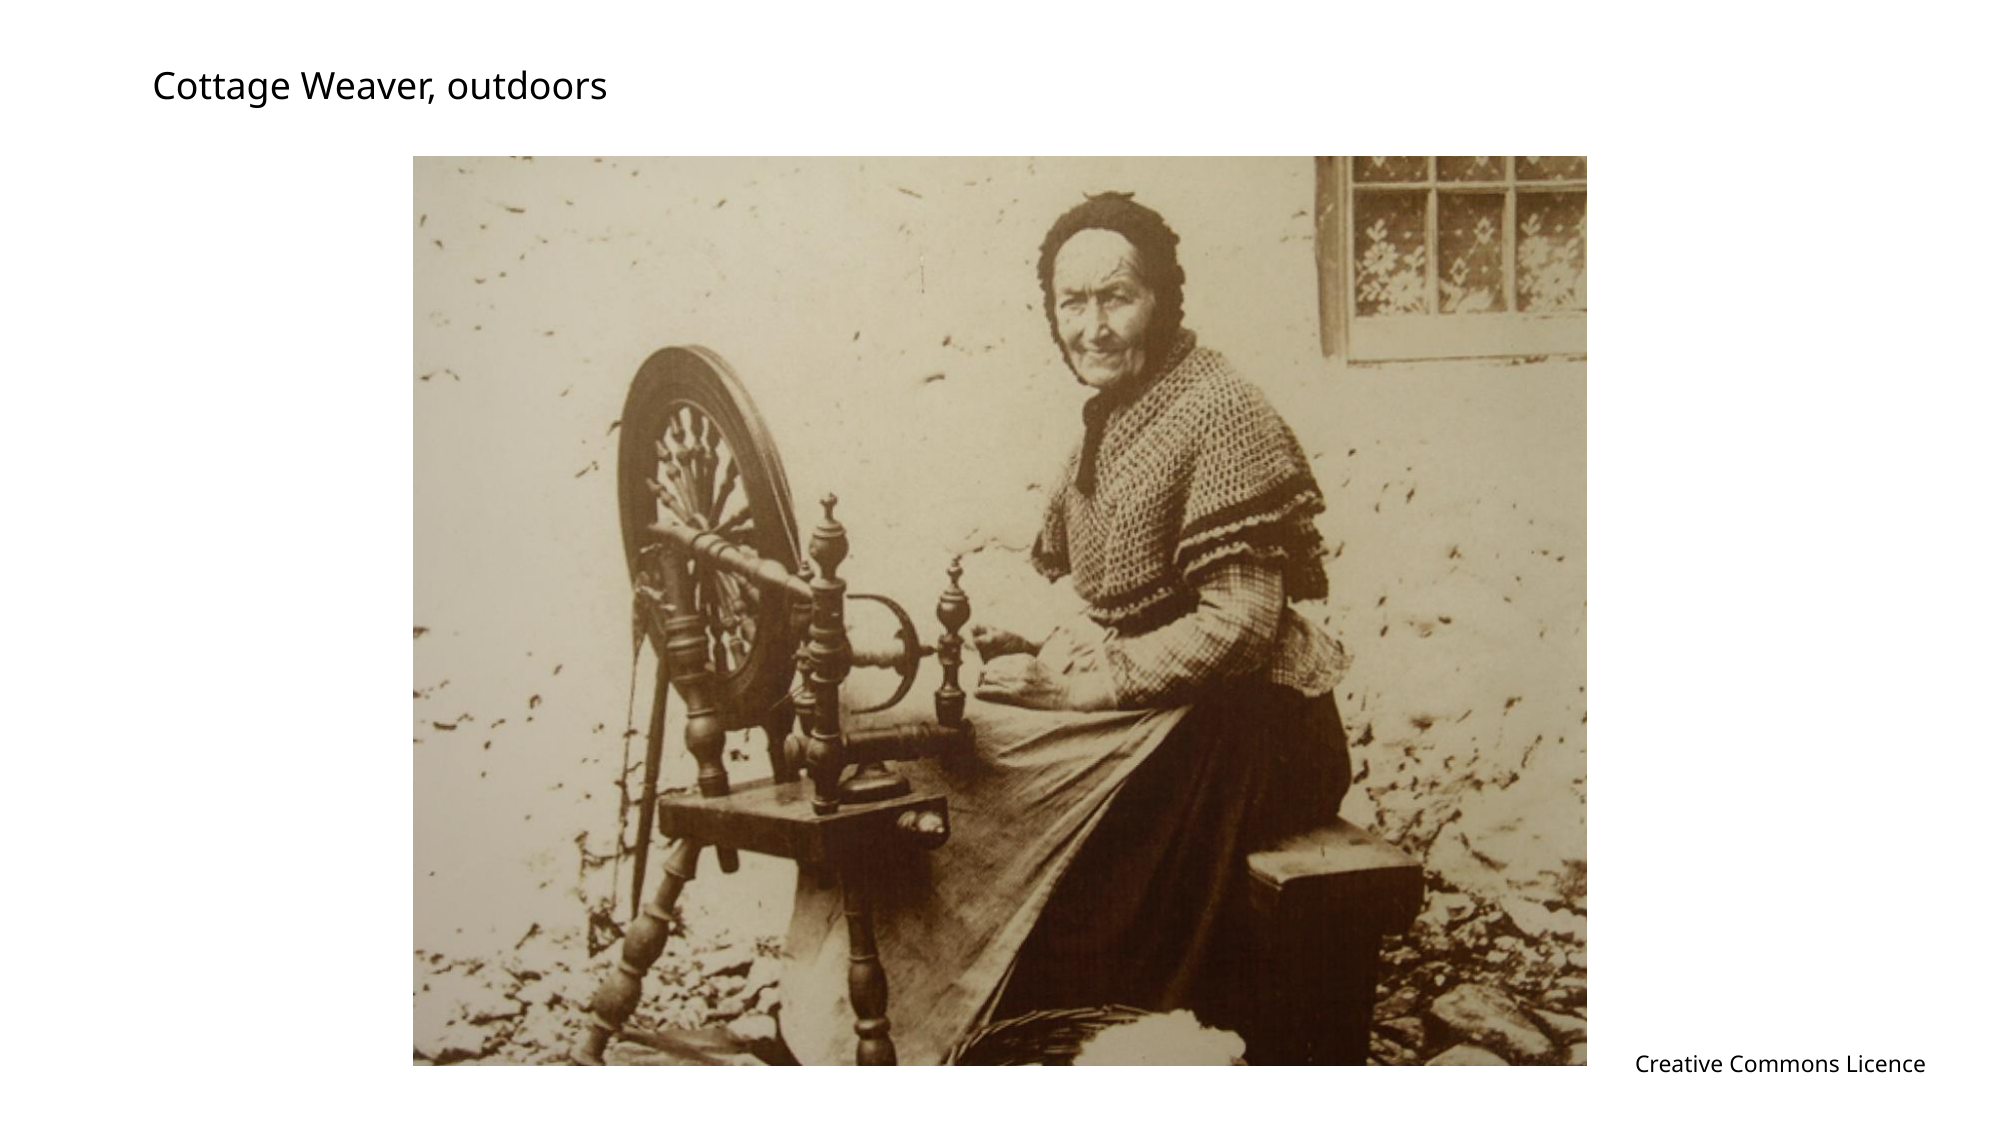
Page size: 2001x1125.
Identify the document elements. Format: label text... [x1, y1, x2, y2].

text_box Cottage Weaver, outdoors [137, 59, 1113, 137]
picture [413, 156, 1587, 1066]
text_box Creative Commons Licence [1620, 1026, 2000, 1104]
